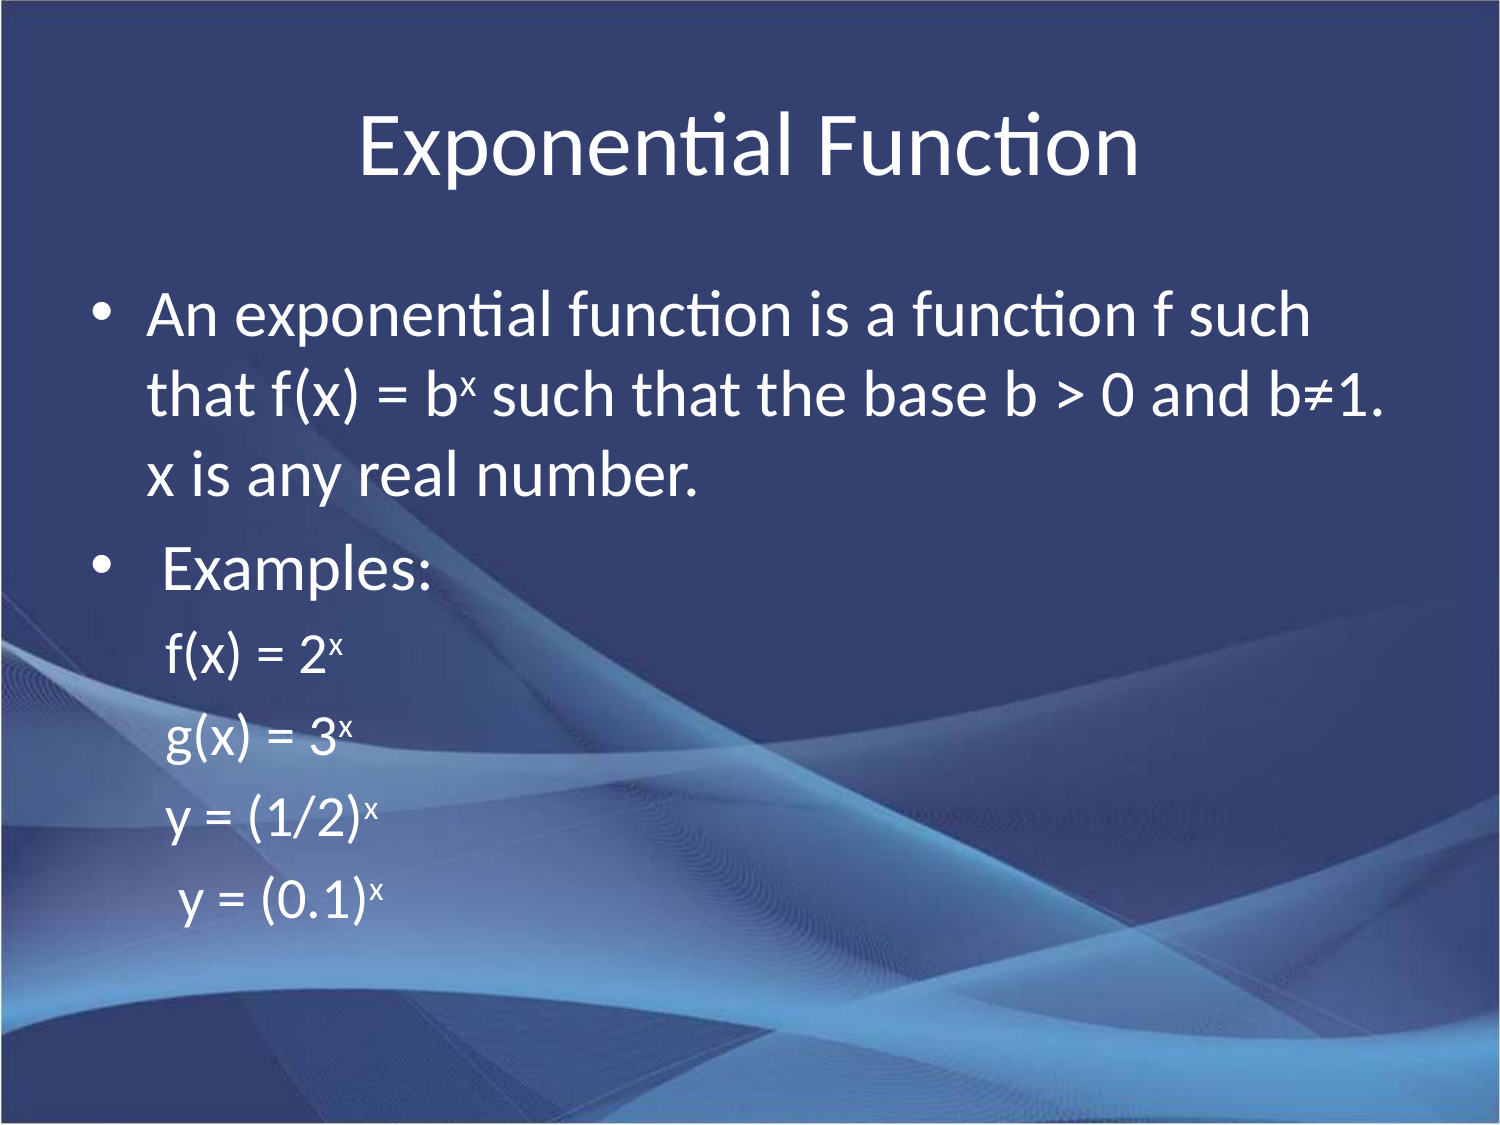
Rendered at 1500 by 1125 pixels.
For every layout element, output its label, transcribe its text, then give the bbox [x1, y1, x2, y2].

picture [0, 0, 1500, 1125]
title Exponential Function [75, 45, 1425, 233]
list An exponential function is a function f such that f(x) = bx such that the base b > 0 and b≠1. x is any real number. Examples: f(x) = 2x g(x) = 3x y = (1/2)x y = (0.1)x [75, 262, 1425, 1005]
